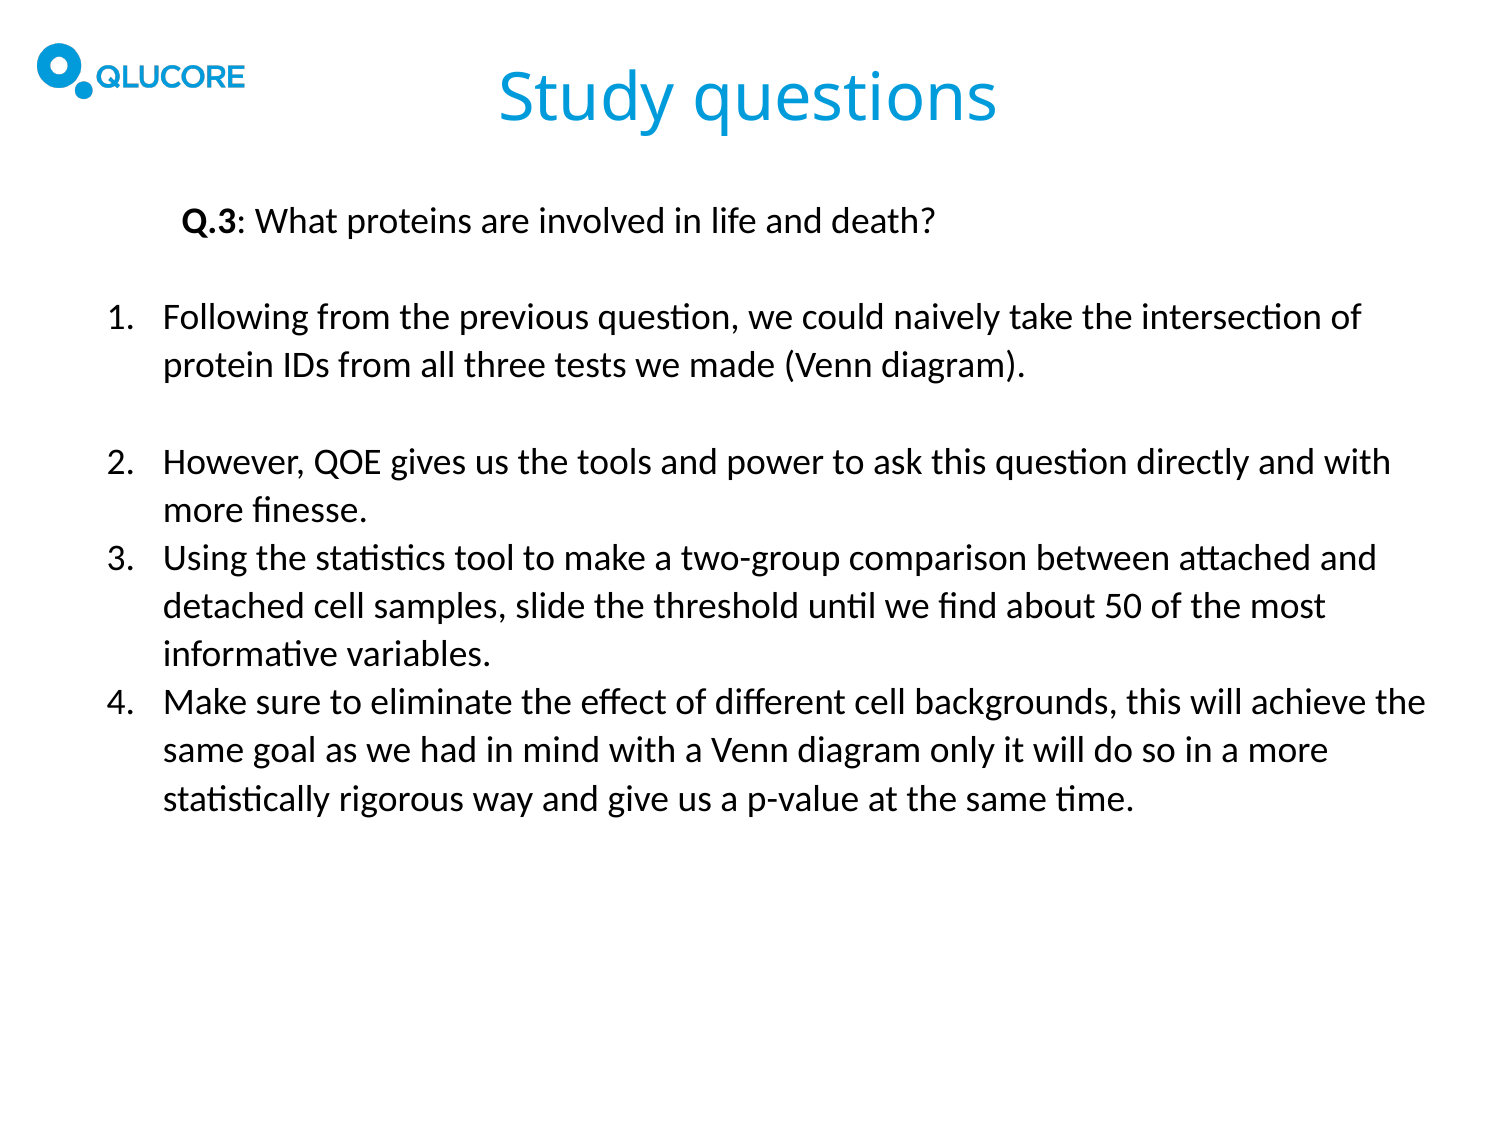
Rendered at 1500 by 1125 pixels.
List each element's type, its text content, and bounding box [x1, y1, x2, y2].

picture [51, 57, 67, 74]
text_box Q.3: What proteins are involved in life and death? Following from the previous question, we could naively take the intersection of protein IDs from all three tests we made (Venn diagram). However, QOE gives us the tools and power to ask this question directly and with more finesse. Using the statistics tool to make a two-group comparison between attached and detached cell samples, slide the threshold until we find about 50 of the most informative variables. Make sure to eliminate the effect of different cell backgrounds, this will achieve the same goal as we had in mind with a Venn diagram only it will do so in a more statistically rigorous way and give us a p-value at the same time. [91, 140, 1481, 1021]
title Study questions [73, 0, 1424, 188]
picture [23, 29, 73, 113]
